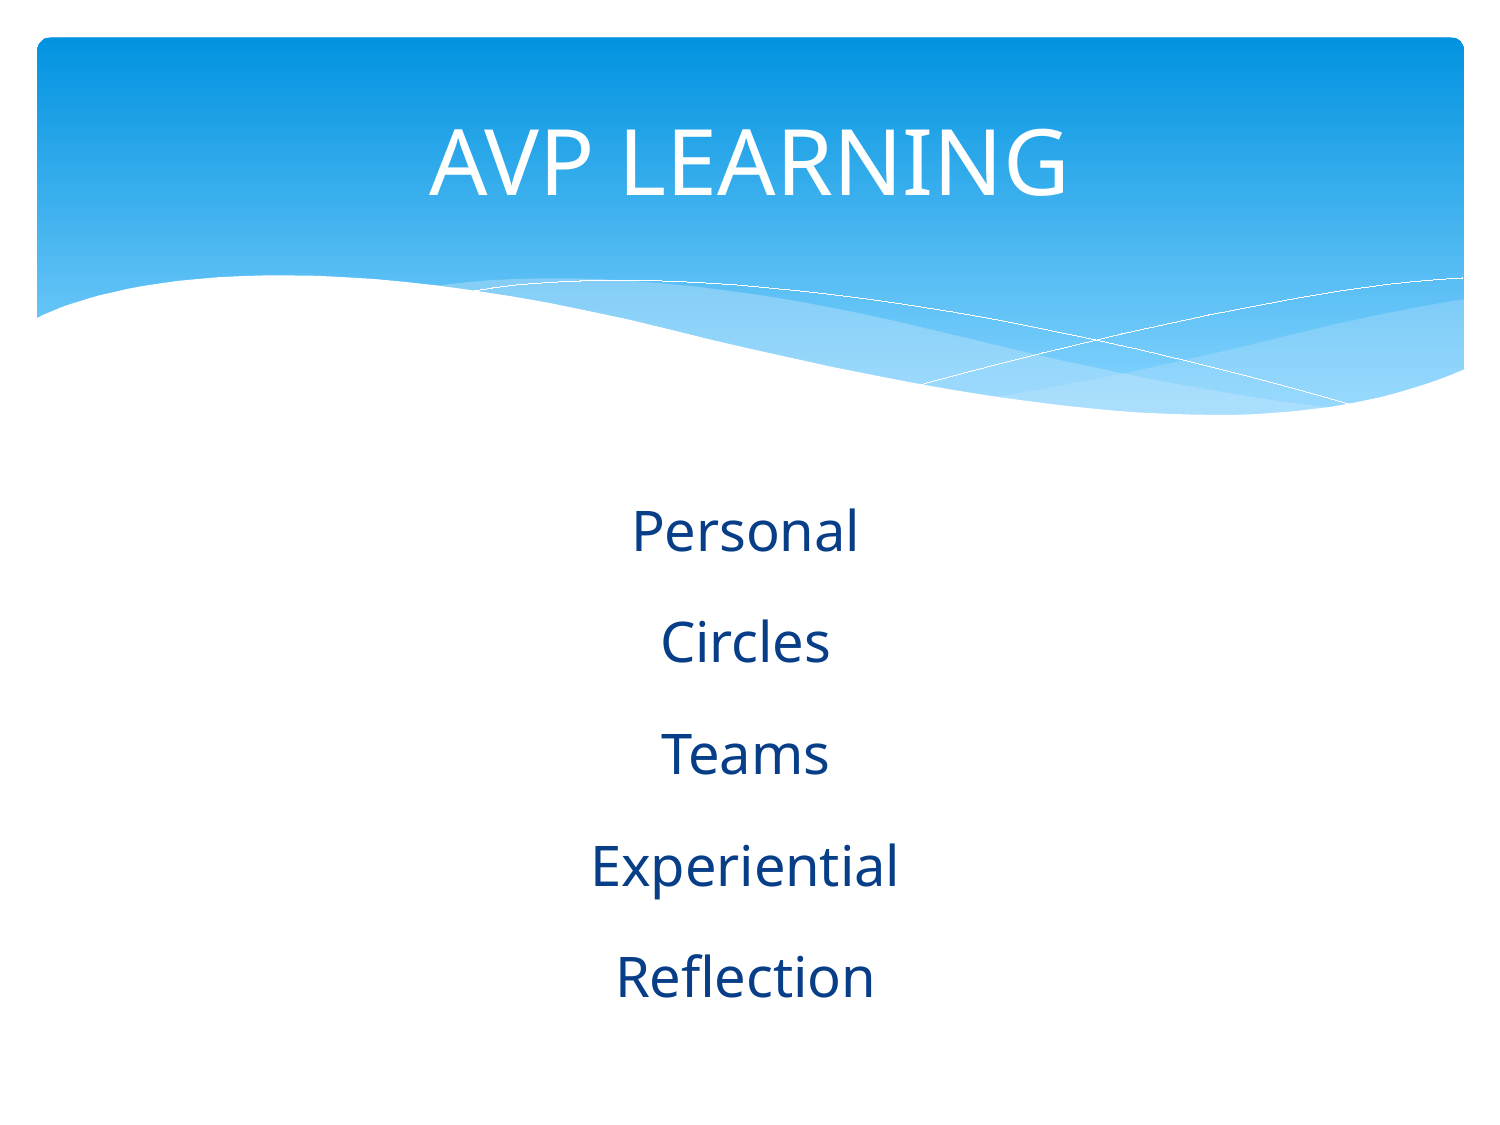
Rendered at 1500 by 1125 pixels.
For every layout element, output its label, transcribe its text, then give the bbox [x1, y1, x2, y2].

title AVP LEARNING [75, 55, 1425, 261]
list Personal Circles Teams Experiential Reflection [413, 454, 1079, 1021]
